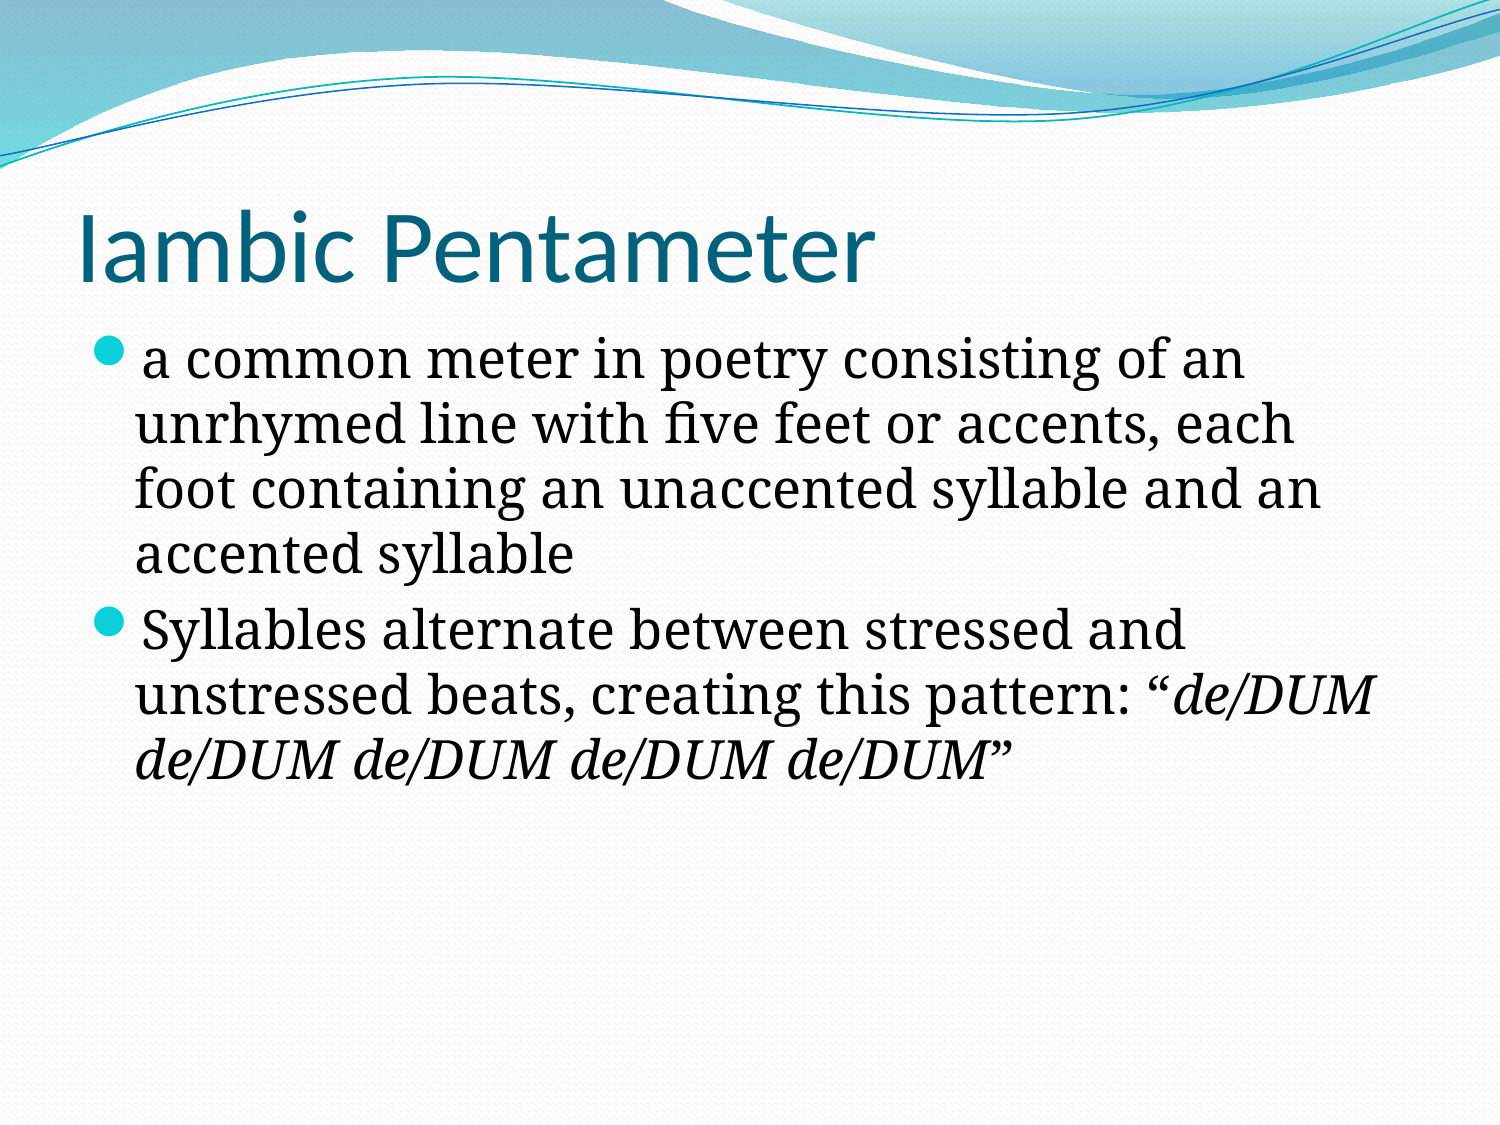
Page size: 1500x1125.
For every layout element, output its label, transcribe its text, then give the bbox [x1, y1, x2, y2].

list a common meter in poetry consisting of an unrhymed line with five feet or accents, each foot containing an unaccented syllable and an accented syllable Syllables alternate between stressed and unstressed beats, creating this pattern: “de/DUM de/DUM de/DUM de/DUM de/DUM” [75, 317, 1425, 1038]
title Iambic Pentameter [75, 115, 1425, 303]
